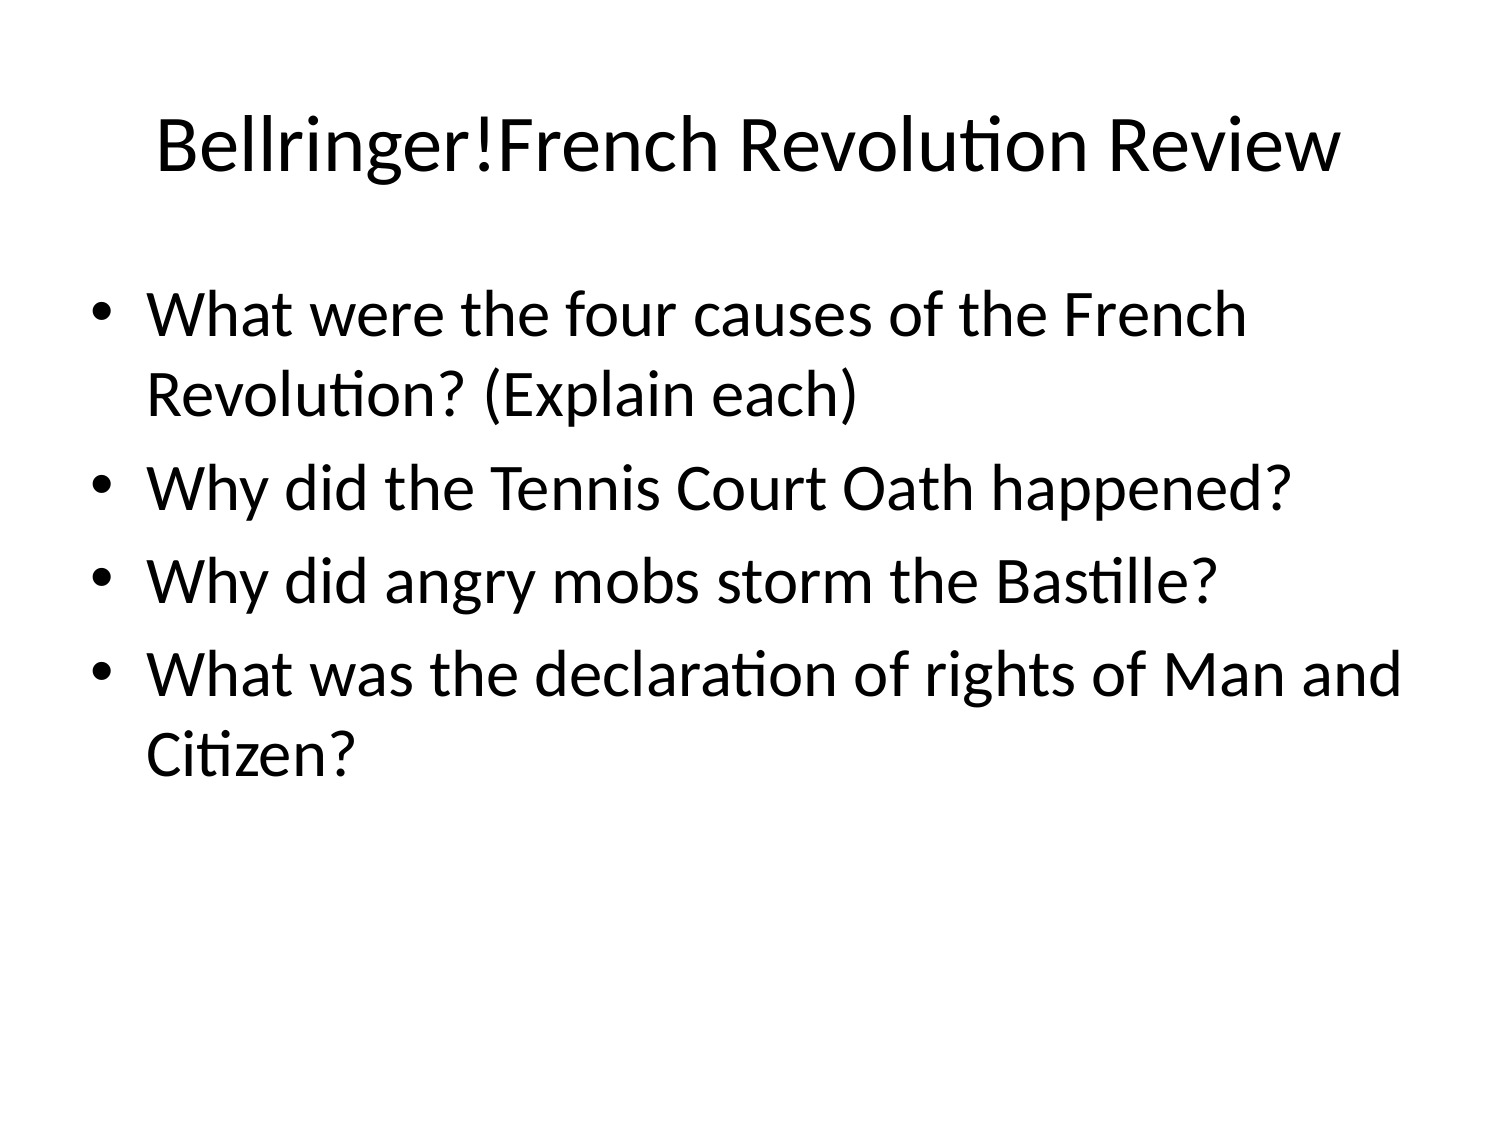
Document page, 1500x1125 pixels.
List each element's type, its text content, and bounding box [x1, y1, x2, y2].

list What were the four causes of the French Revolution? (Explain each) Why did the Tennis Court Oath happened? Why did angry mobs storm the Bastille? What was the declaration of rights of Man and Citizen? [75, 262, 1425, 1005]
title Bellringer!French Revolution Review [75, 45, 1425, 233]
